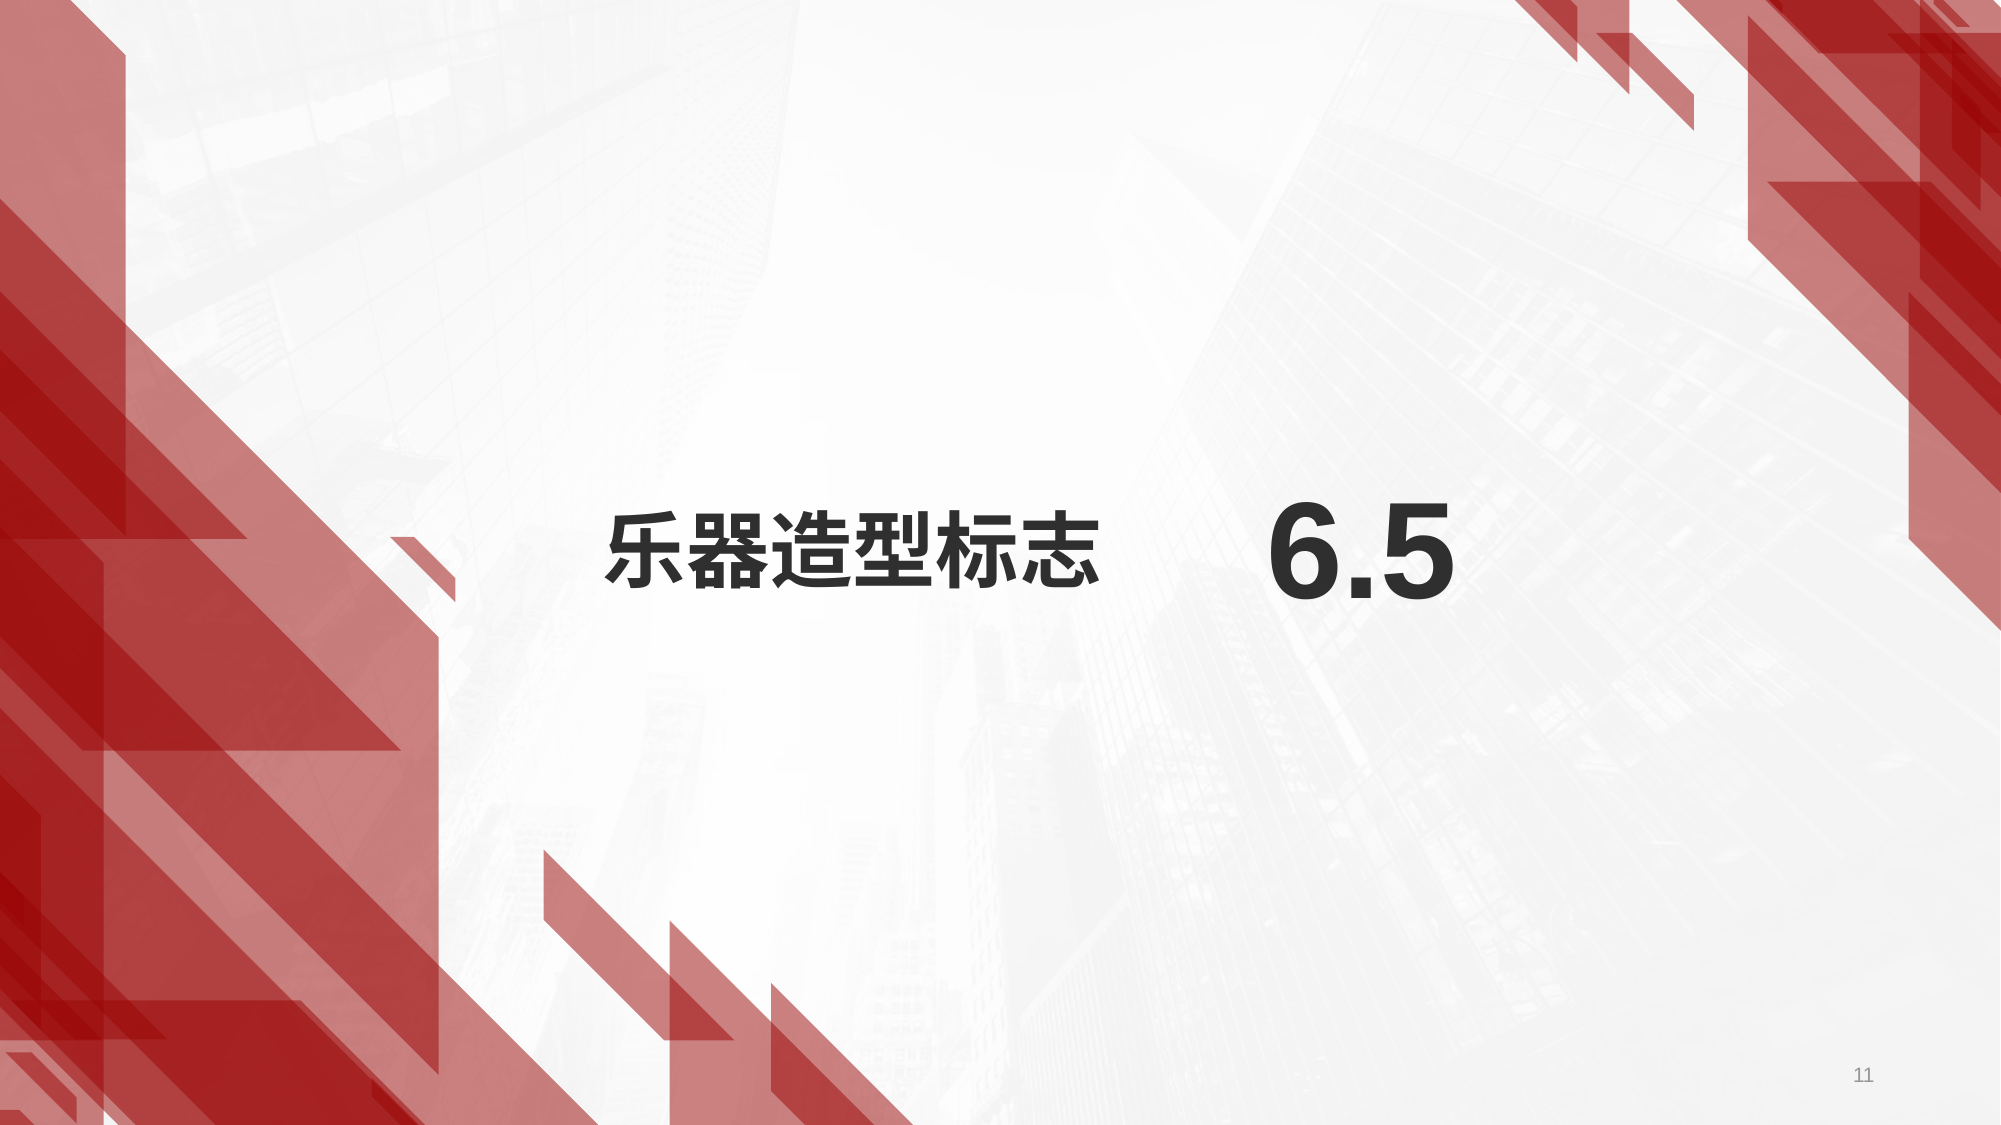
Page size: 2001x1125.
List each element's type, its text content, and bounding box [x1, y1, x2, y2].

list 6.5 [1250, 451, 1475, 634]
slide_number 11 [1452, 1056, 1890, 1092]
title 乐器造型标志 [587, 479, 1121, 606]
